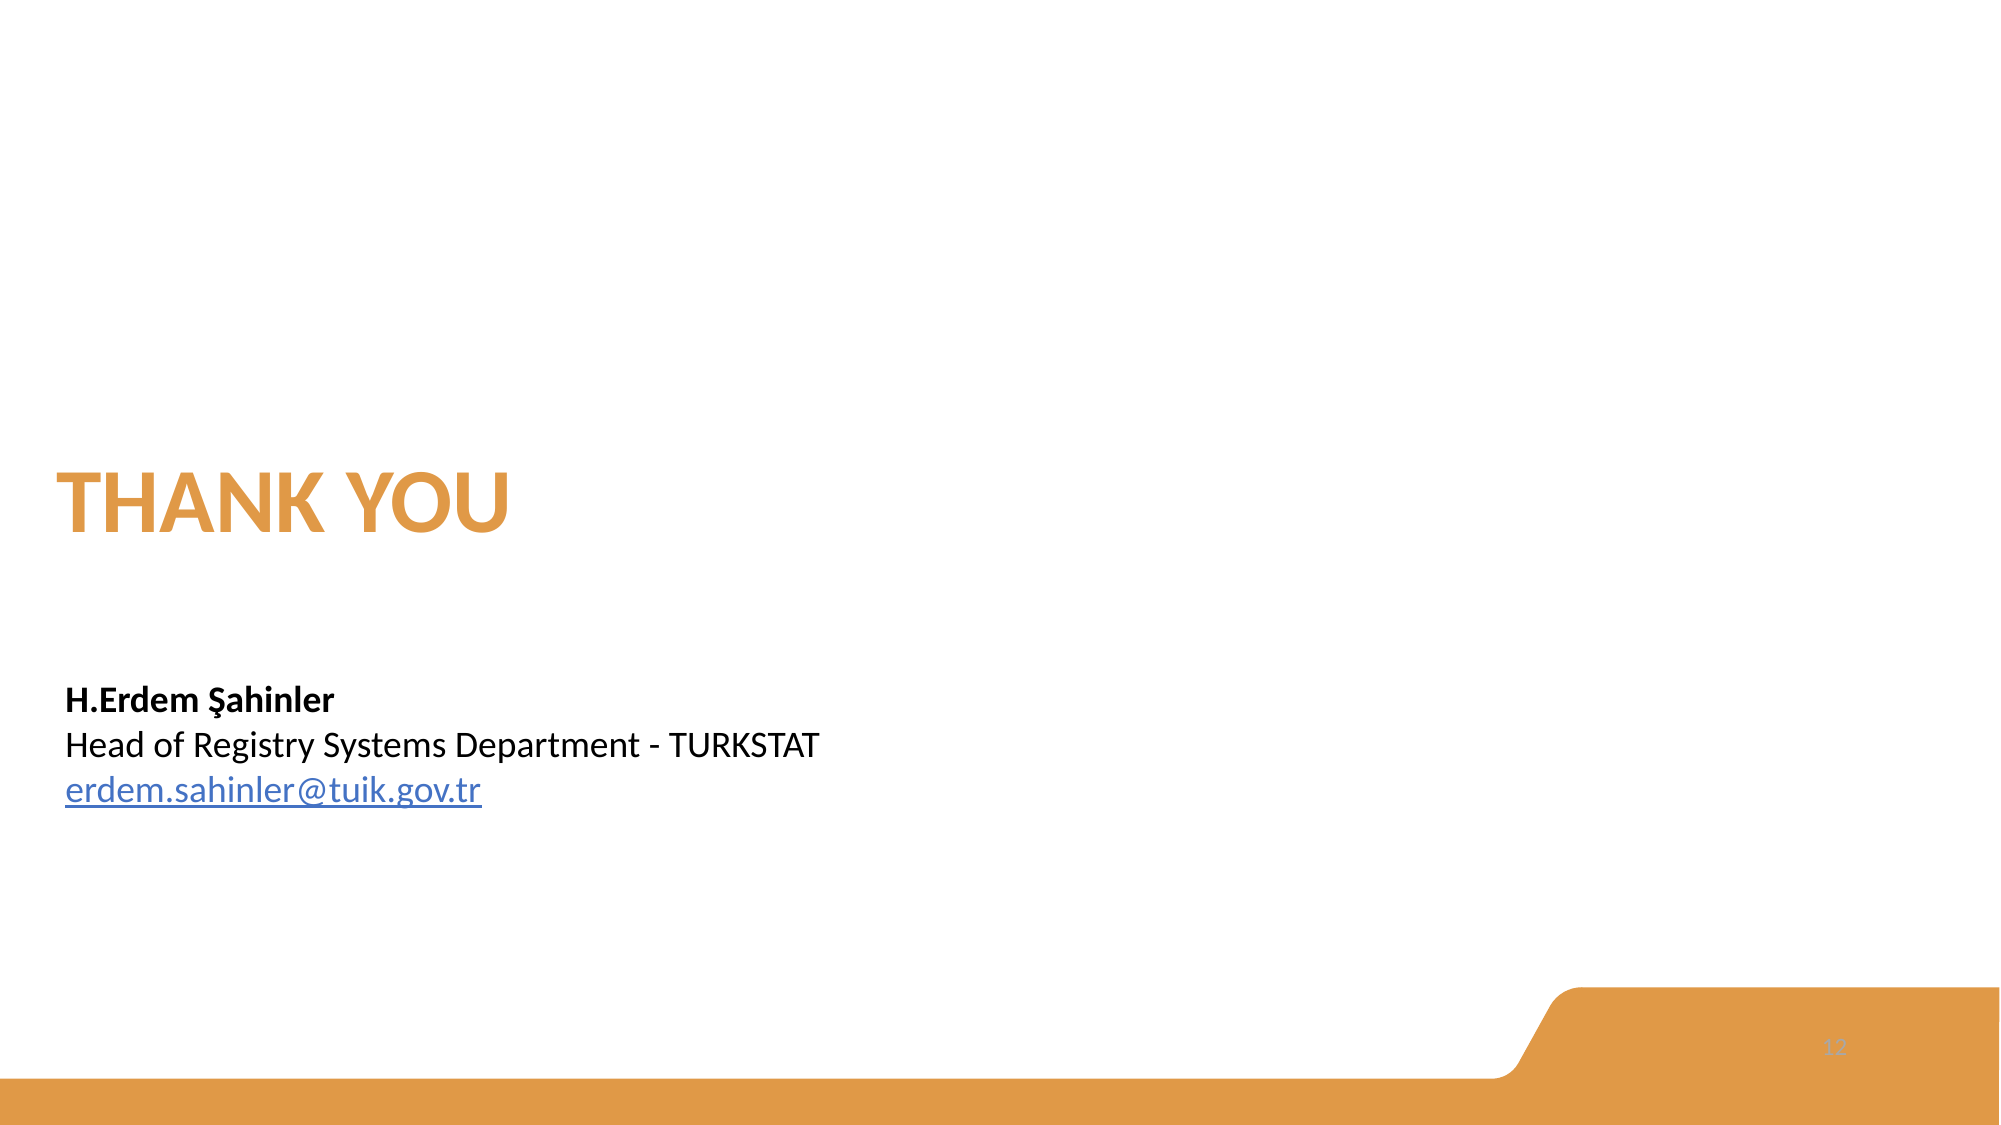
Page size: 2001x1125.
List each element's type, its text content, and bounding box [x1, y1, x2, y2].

slide_number 12 [1412, 1015, 1863, 1076]
text_box H.Erdem Şahinler Head of Registry Systems Department - TURKSTAT erdem.sahinler@tuik.gov.tr [50, 667, 1071, 818]
text_box THANK YOU [41, 433, 549, 559]
